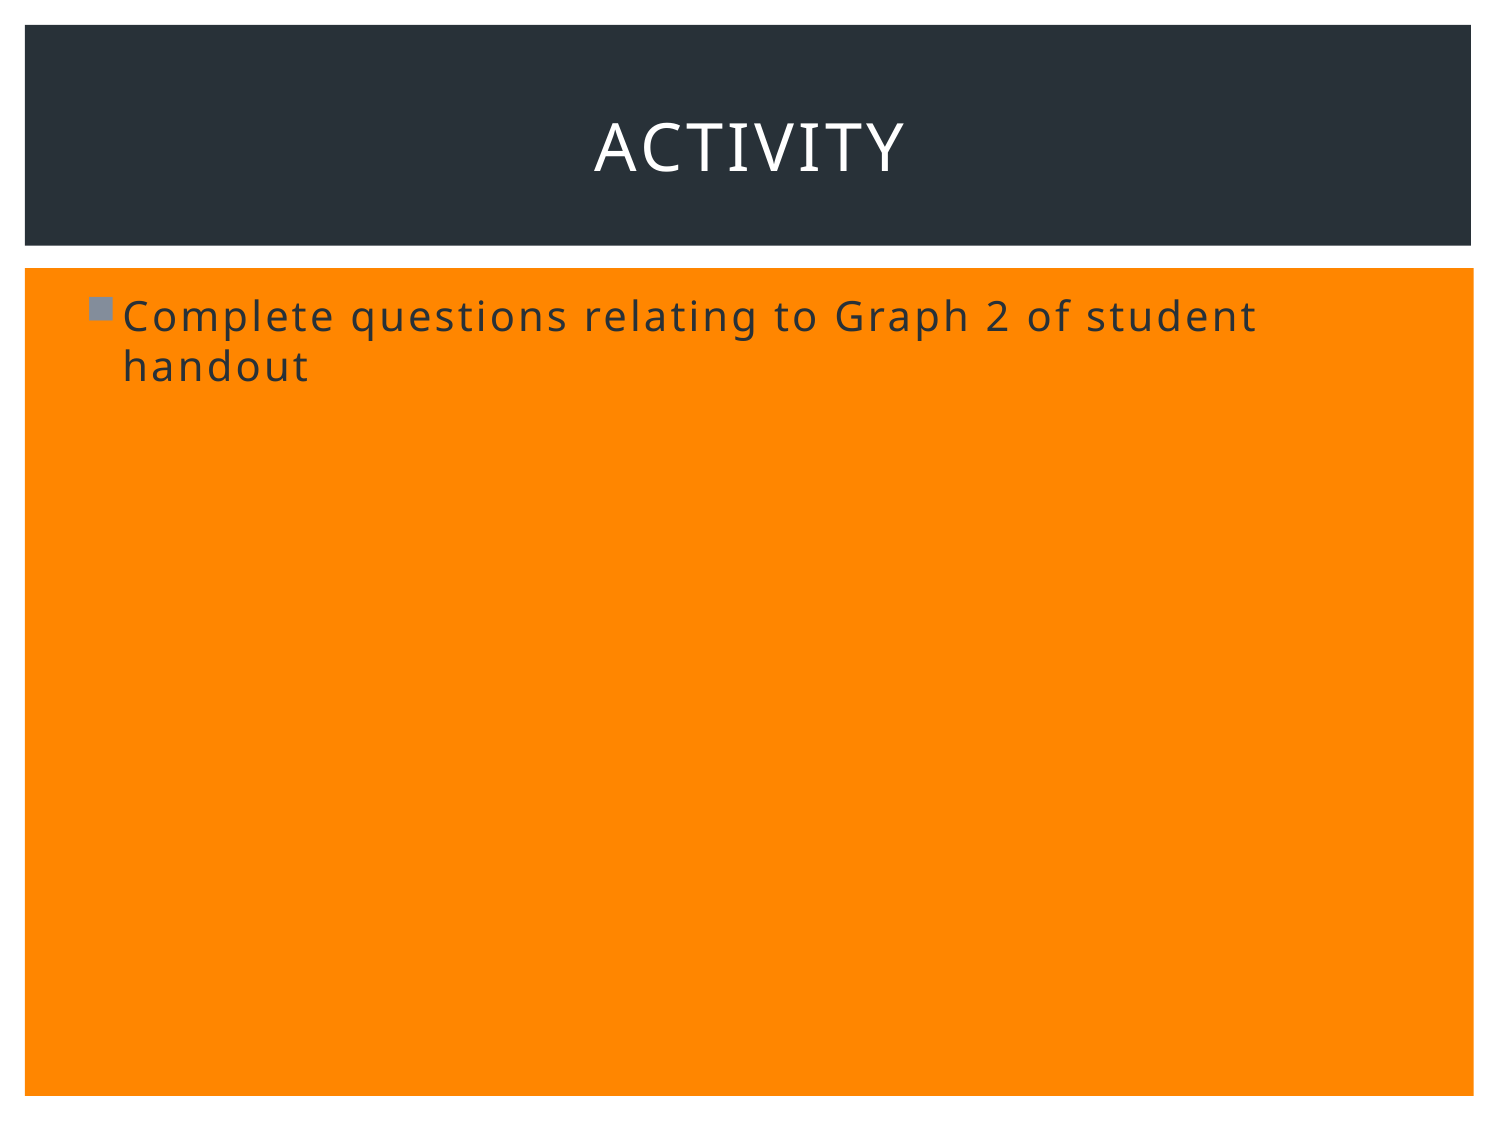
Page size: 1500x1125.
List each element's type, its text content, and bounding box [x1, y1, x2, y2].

title Activity [62, 58, 1438, 232]
list Complete questions relating to Graph 2 of student handout [62, 281, 1442, 1005]
